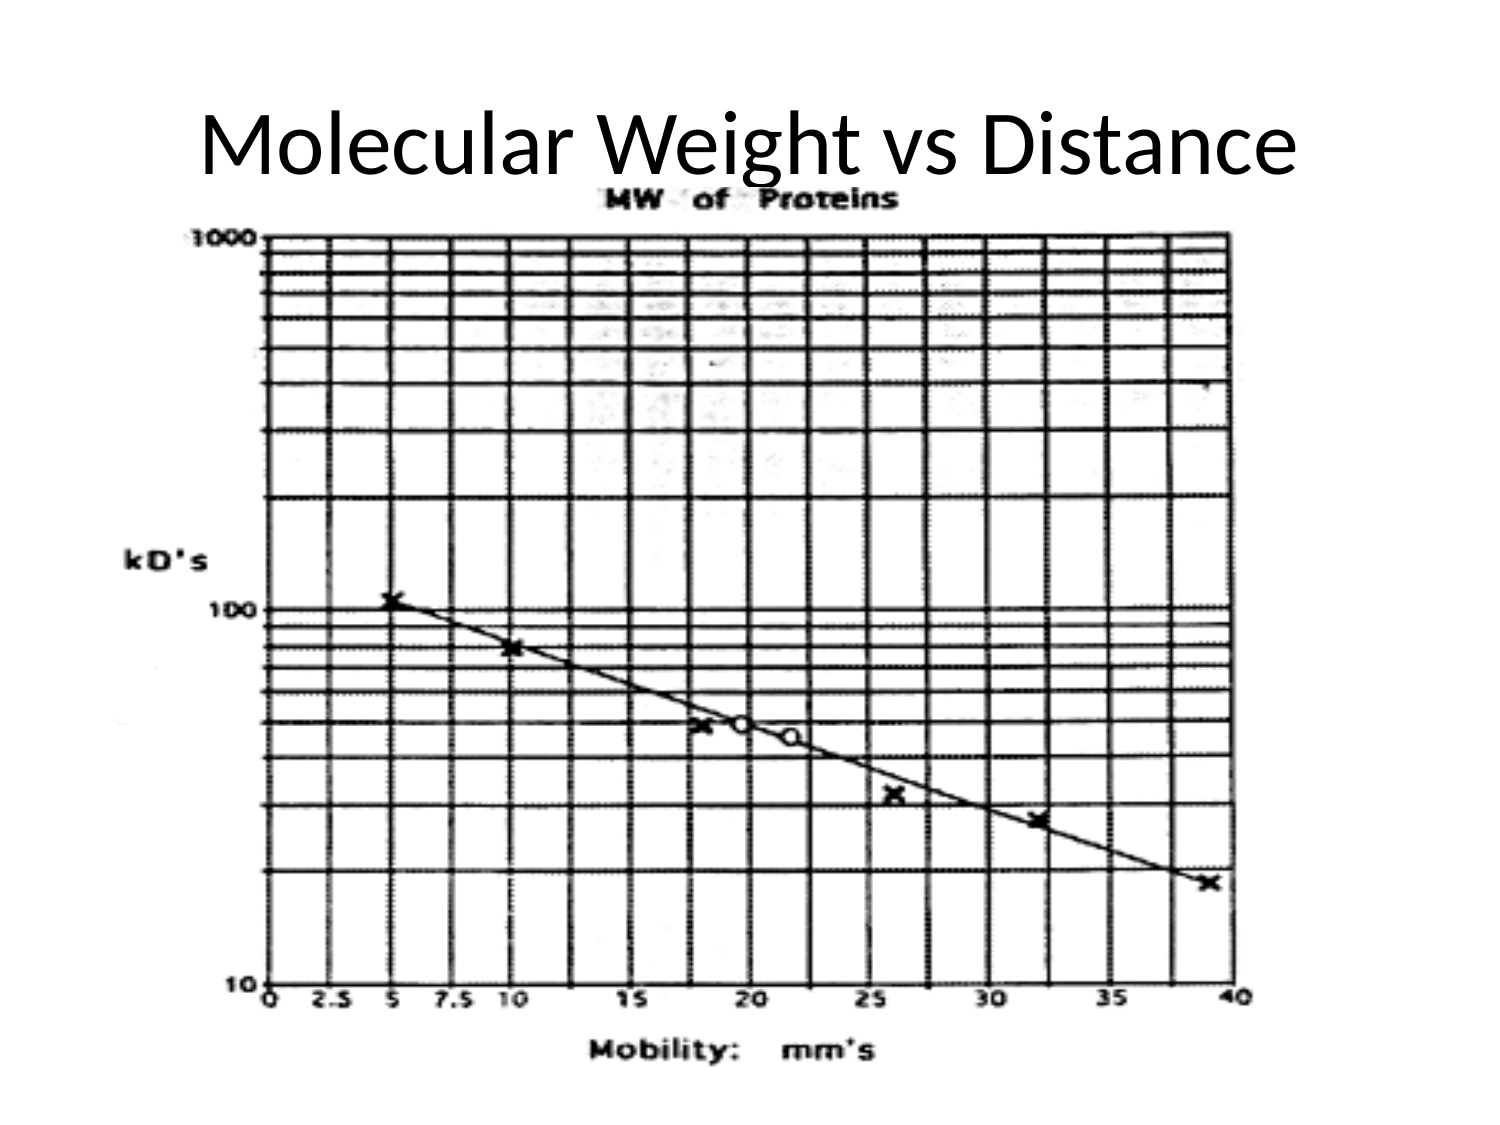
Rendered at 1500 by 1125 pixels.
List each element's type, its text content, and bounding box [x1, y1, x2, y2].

picture [112, 187, 1313, 1088]
text_box Molecular Weight vs Distance [74, 45, 1424, 231]
